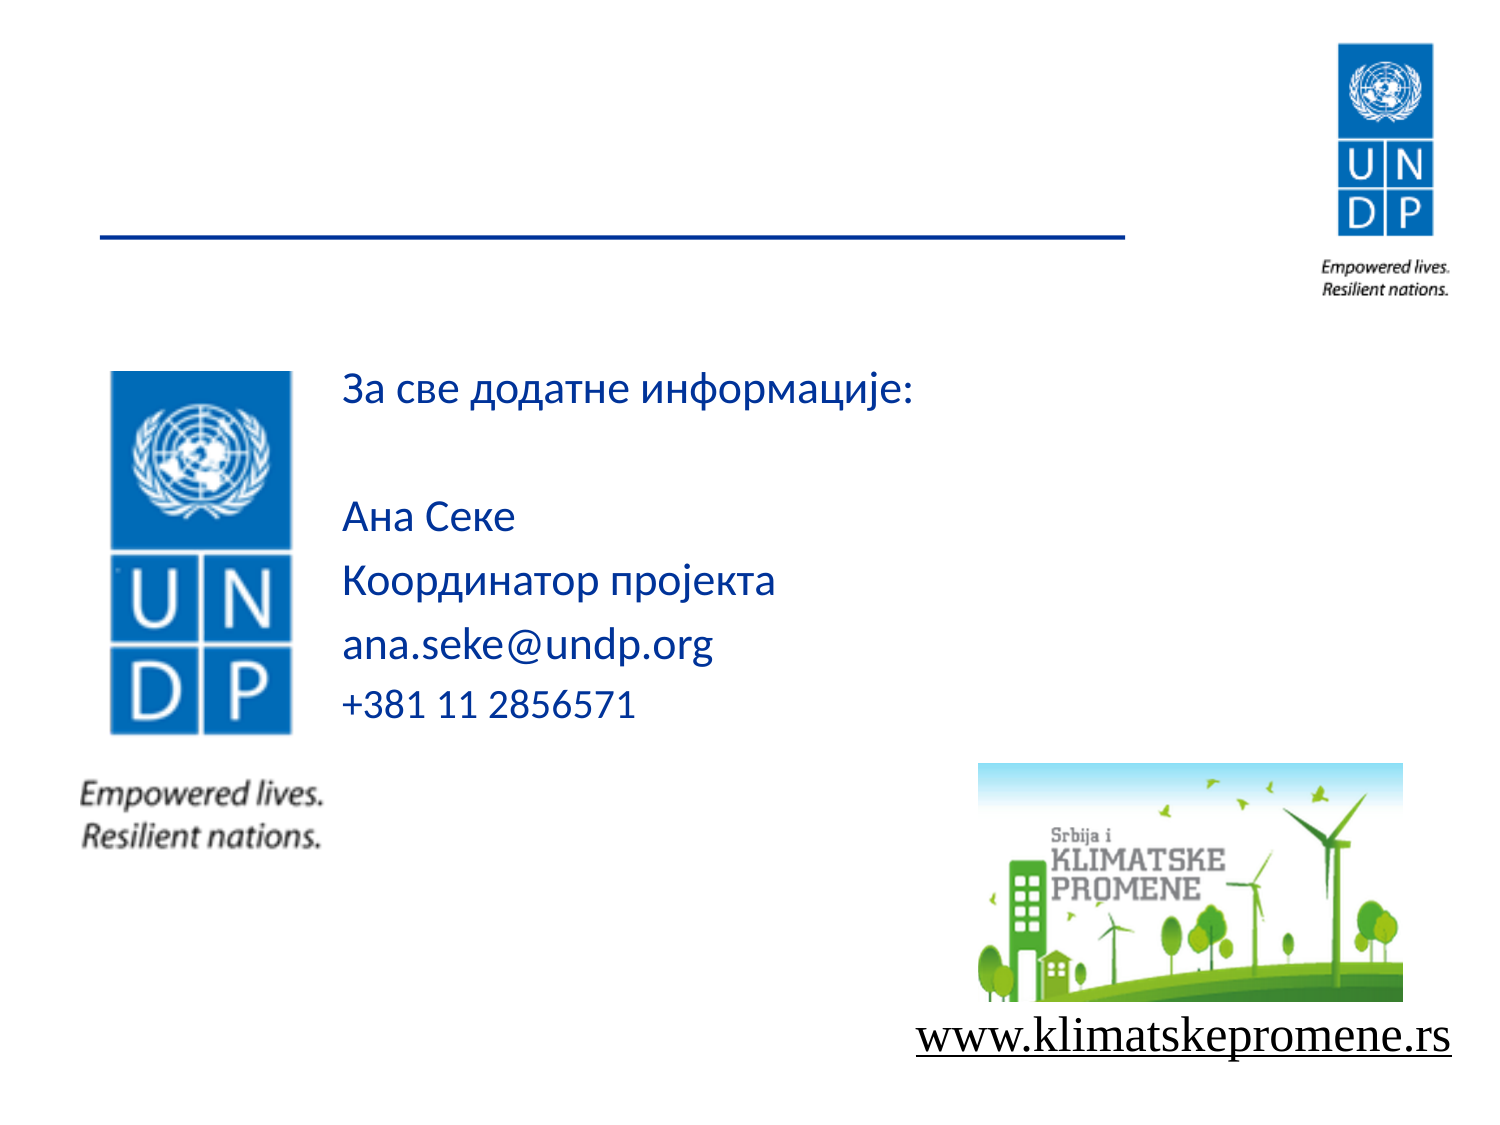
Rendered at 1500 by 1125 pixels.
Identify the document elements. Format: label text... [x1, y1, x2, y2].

picture [977, 762, 1403, 1002]
picture [1312, 37, 1456, 302]
text_box www.klimatskepromene.rs [900, 994, 1480, 1070]
list За све додатне информације: Ана Секе Координатор пројекта ana.seke@undp.org +381 11 2856571 [327, 349, 1403, 1038]
picture [80, 371, 330, 902]
